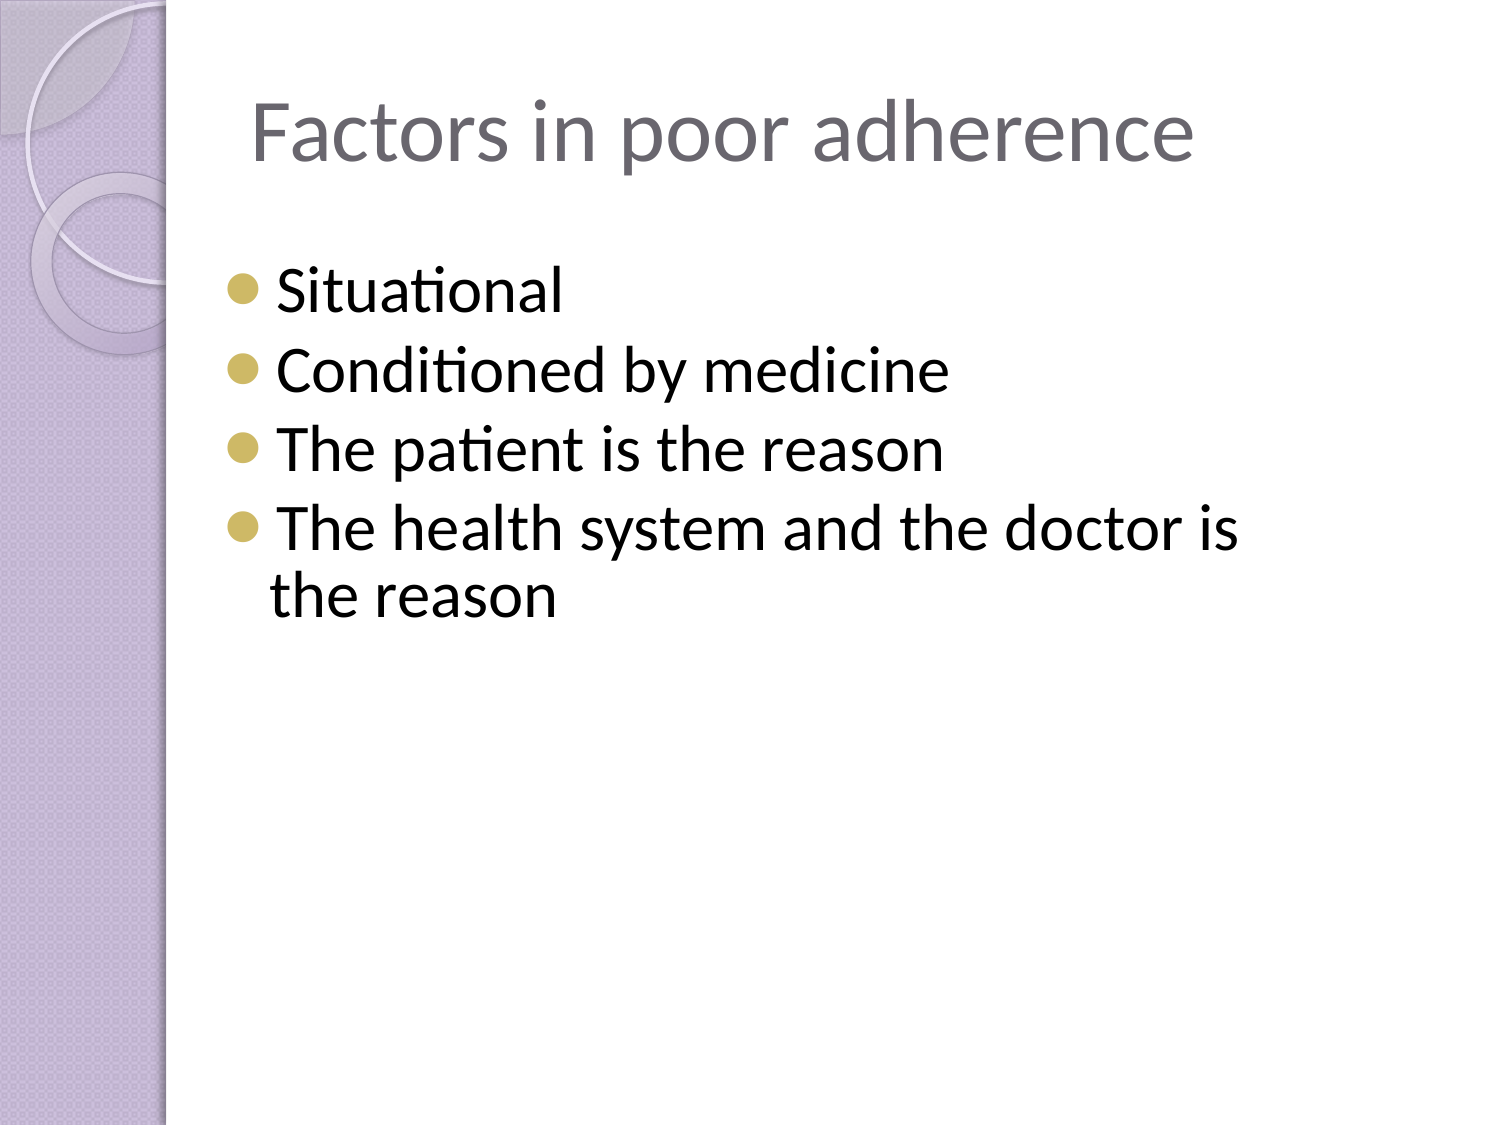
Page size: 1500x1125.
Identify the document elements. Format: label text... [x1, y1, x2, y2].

list Situational Conditioned by medicine The patient is the reason The health system and the doctor is the reason [194, 255, 1300, 1055]
title Factors in poor adherence [235, 45, 1466, 233]
